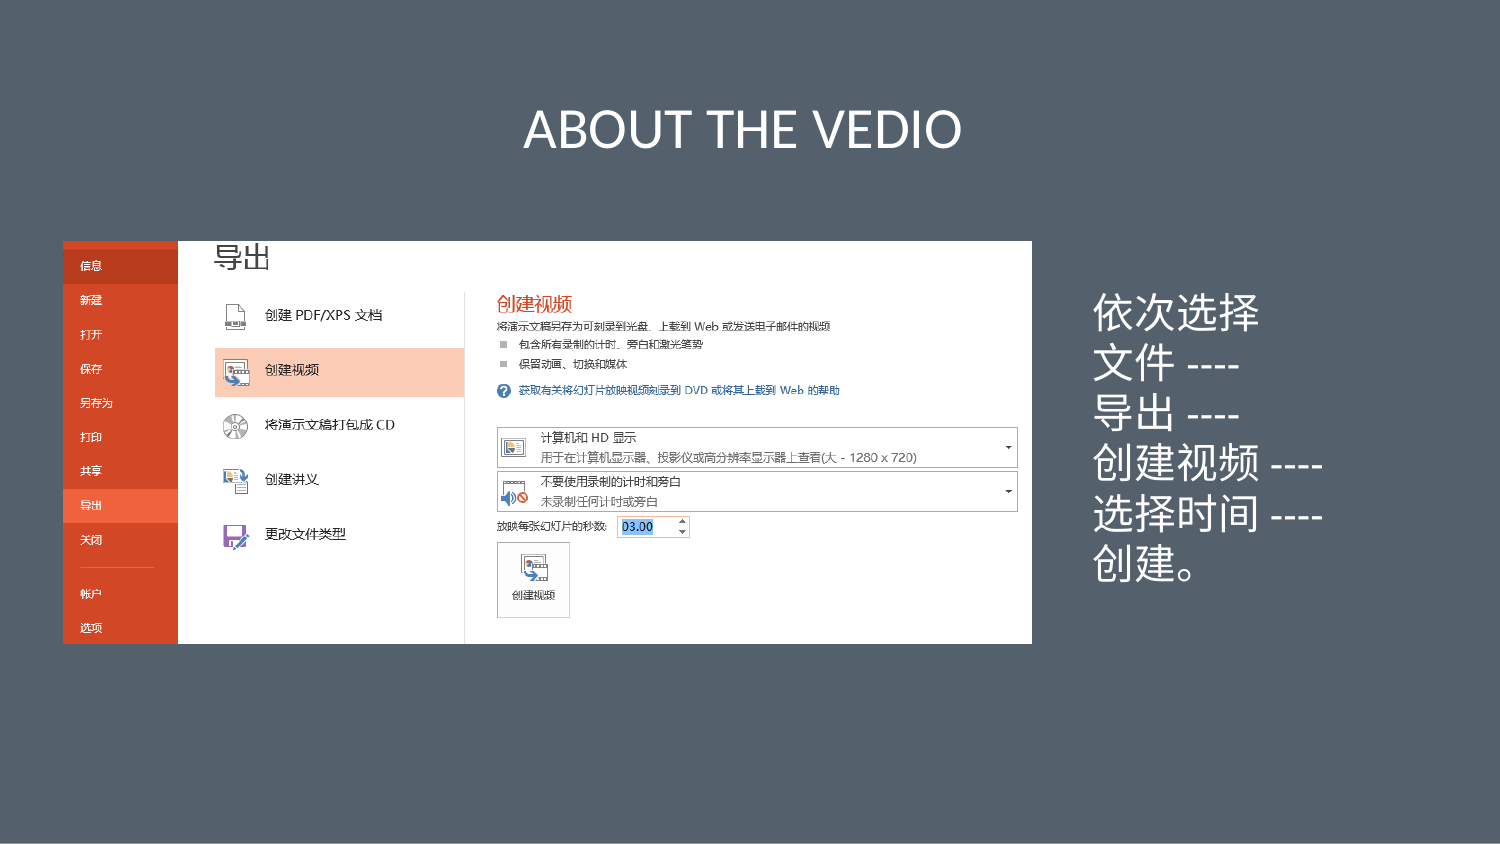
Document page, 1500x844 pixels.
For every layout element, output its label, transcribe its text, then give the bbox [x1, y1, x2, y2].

text_box ABOUT THE VEDIO [421, 83, 1079, 169]
text_box 依次选择 文件---- 导出---- 创建视频---- 选择时间---- 创建。 [1078, 279, 1408, 606]
picture [62, 241, 1032, 644]
